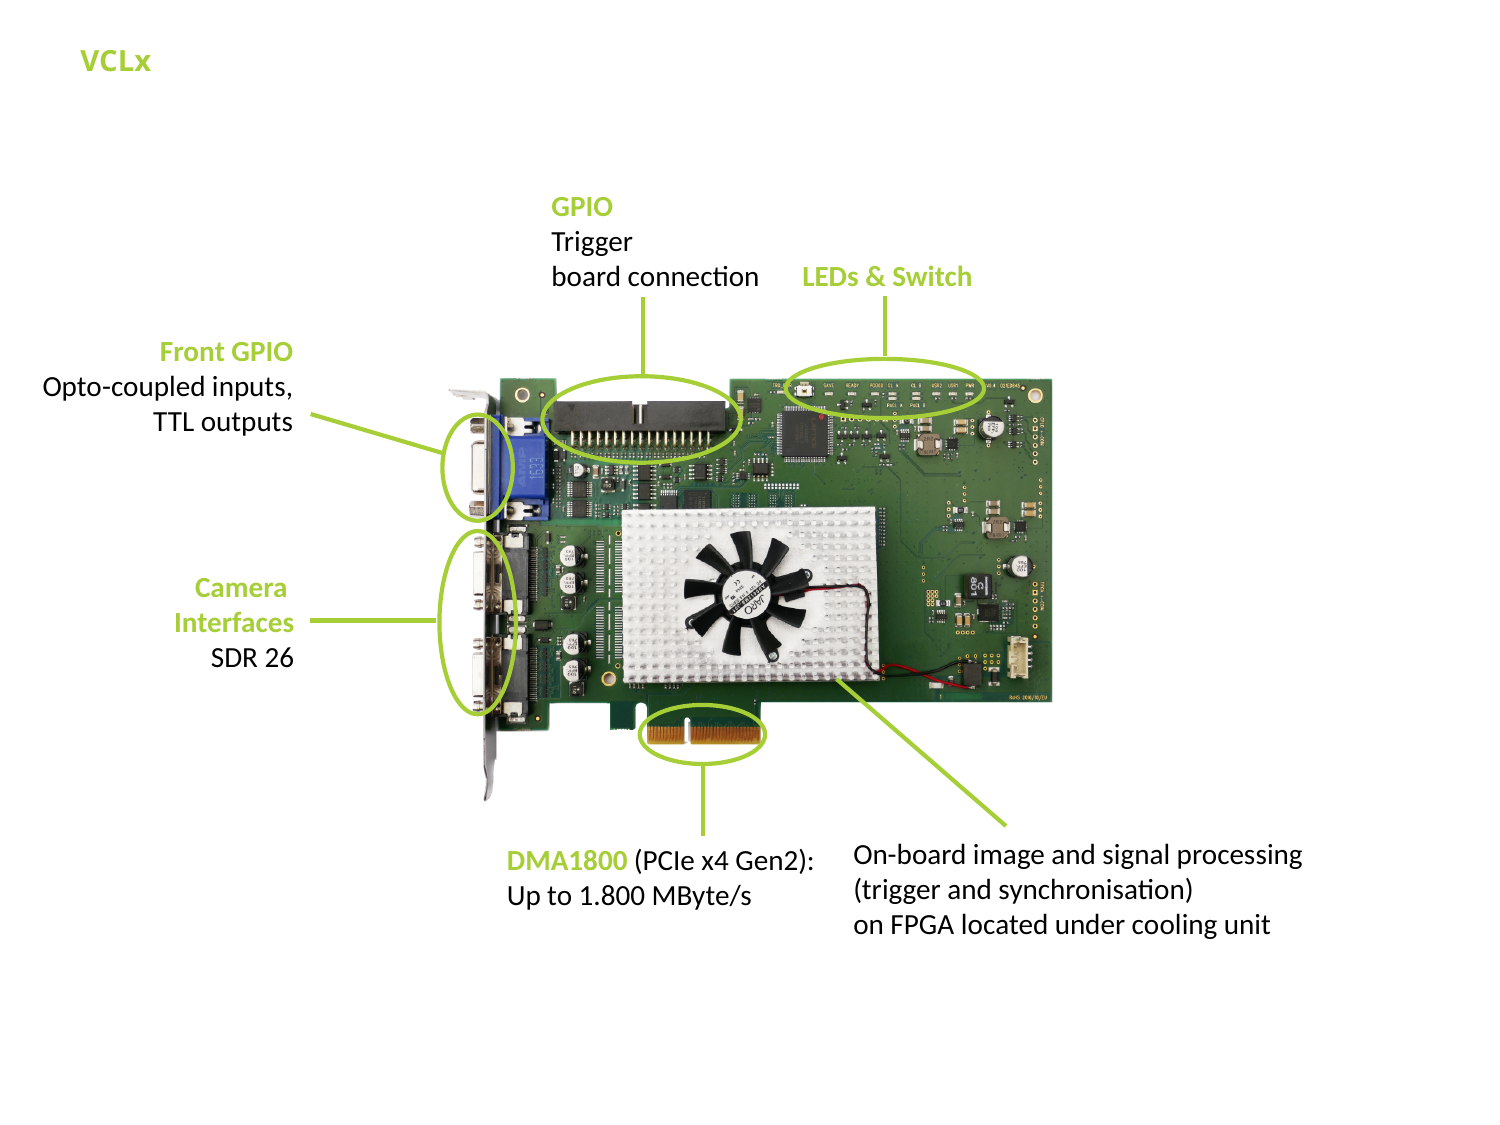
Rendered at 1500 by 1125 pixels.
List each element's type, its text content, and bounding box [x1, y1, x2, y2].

text_box [802, 358, 968, 372]
text_box VCLx [65, 35, 167, 86]
text_box On-board image and signal processing (trigger and synchronisation) on FPGA located under cooling unit [838, 828, 1319, 949]
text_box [310, 413, 445, 454]
picture [440, 373, 1057, 805]
text_box DMA1800 (PCIe x4 Gen2): Up to 1.800 MByte/s [491, 833, 831, 919]
text_box Camera Interfaces SDR 26 [158, 561, 310, 716]
text_box LEDs & Switch [787, 249, 988, 335]
text_box GPIO Trigger board connection [536, 180, 775, 300]
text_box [836, 678, 1007, 827]
text_box Front GPIO Opto-coupled inputs, TTL outputs [27, 324, 309, 445]
